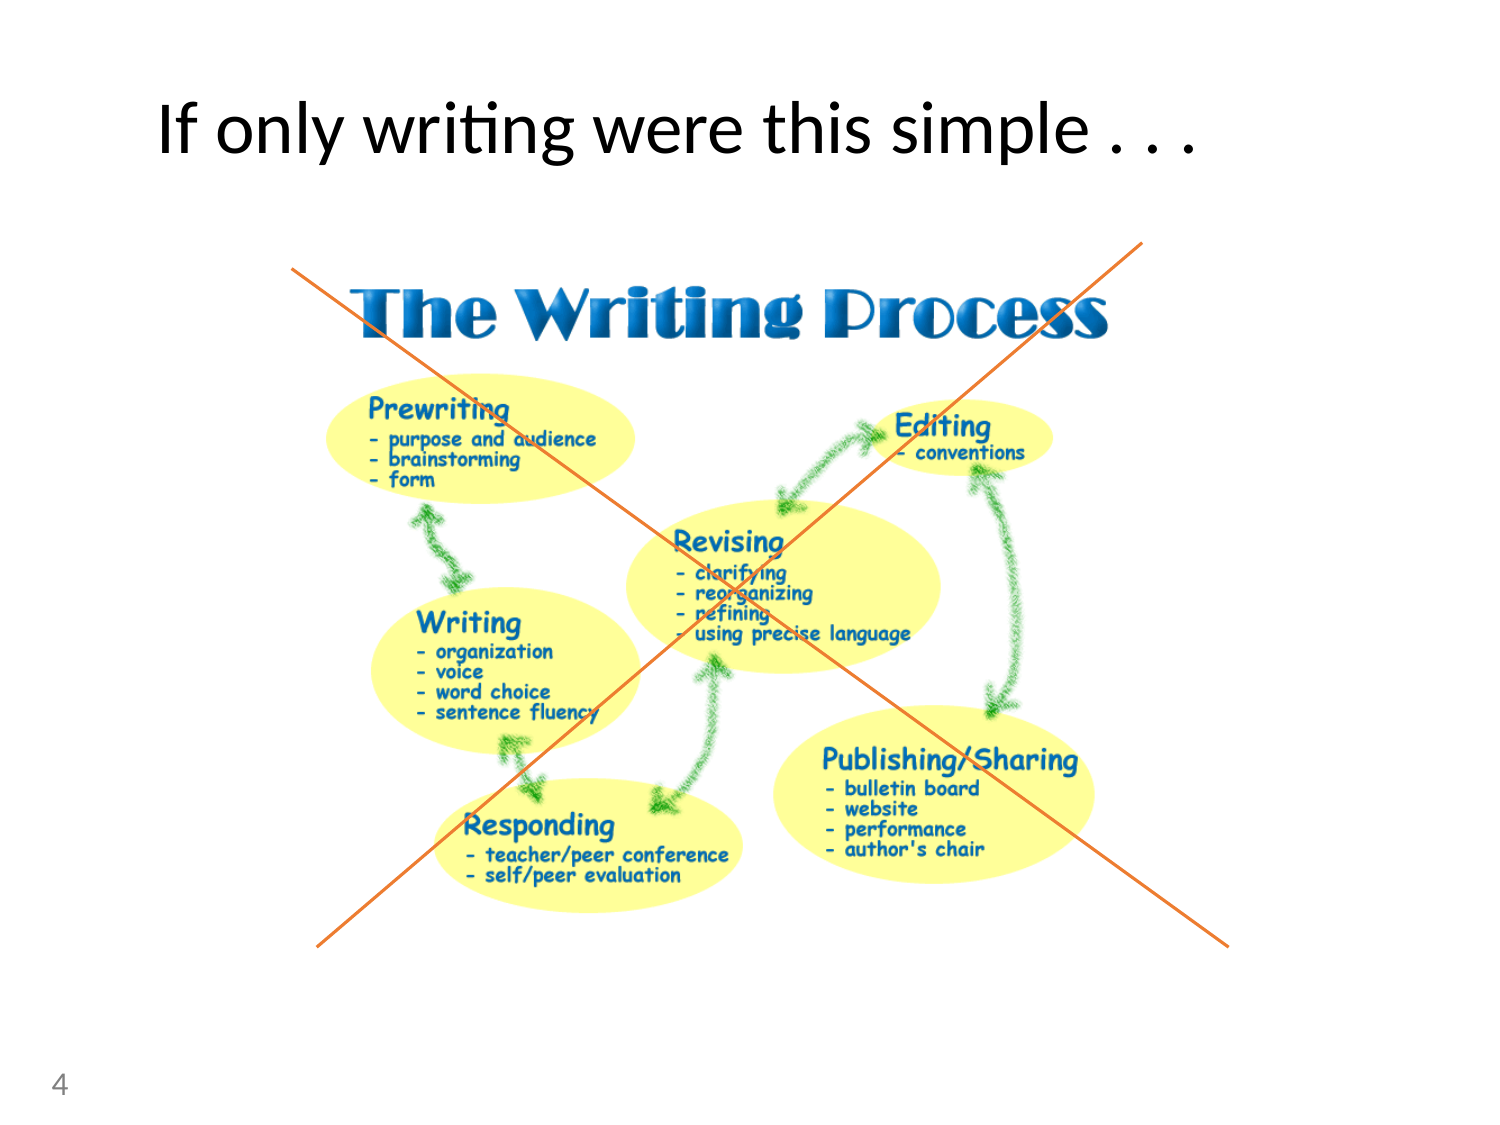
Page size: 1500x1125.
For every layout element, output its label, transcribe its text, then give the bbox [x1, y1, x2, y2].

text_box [316, 242, 1143, 948]
slide_number 4 [36, 1054, 375, 1115]
text_box If only writing were this simple . . . [141, 70, 1327, 176]
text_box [1143, 268, 1229, 948]
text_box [291, 268, 316, 948]
